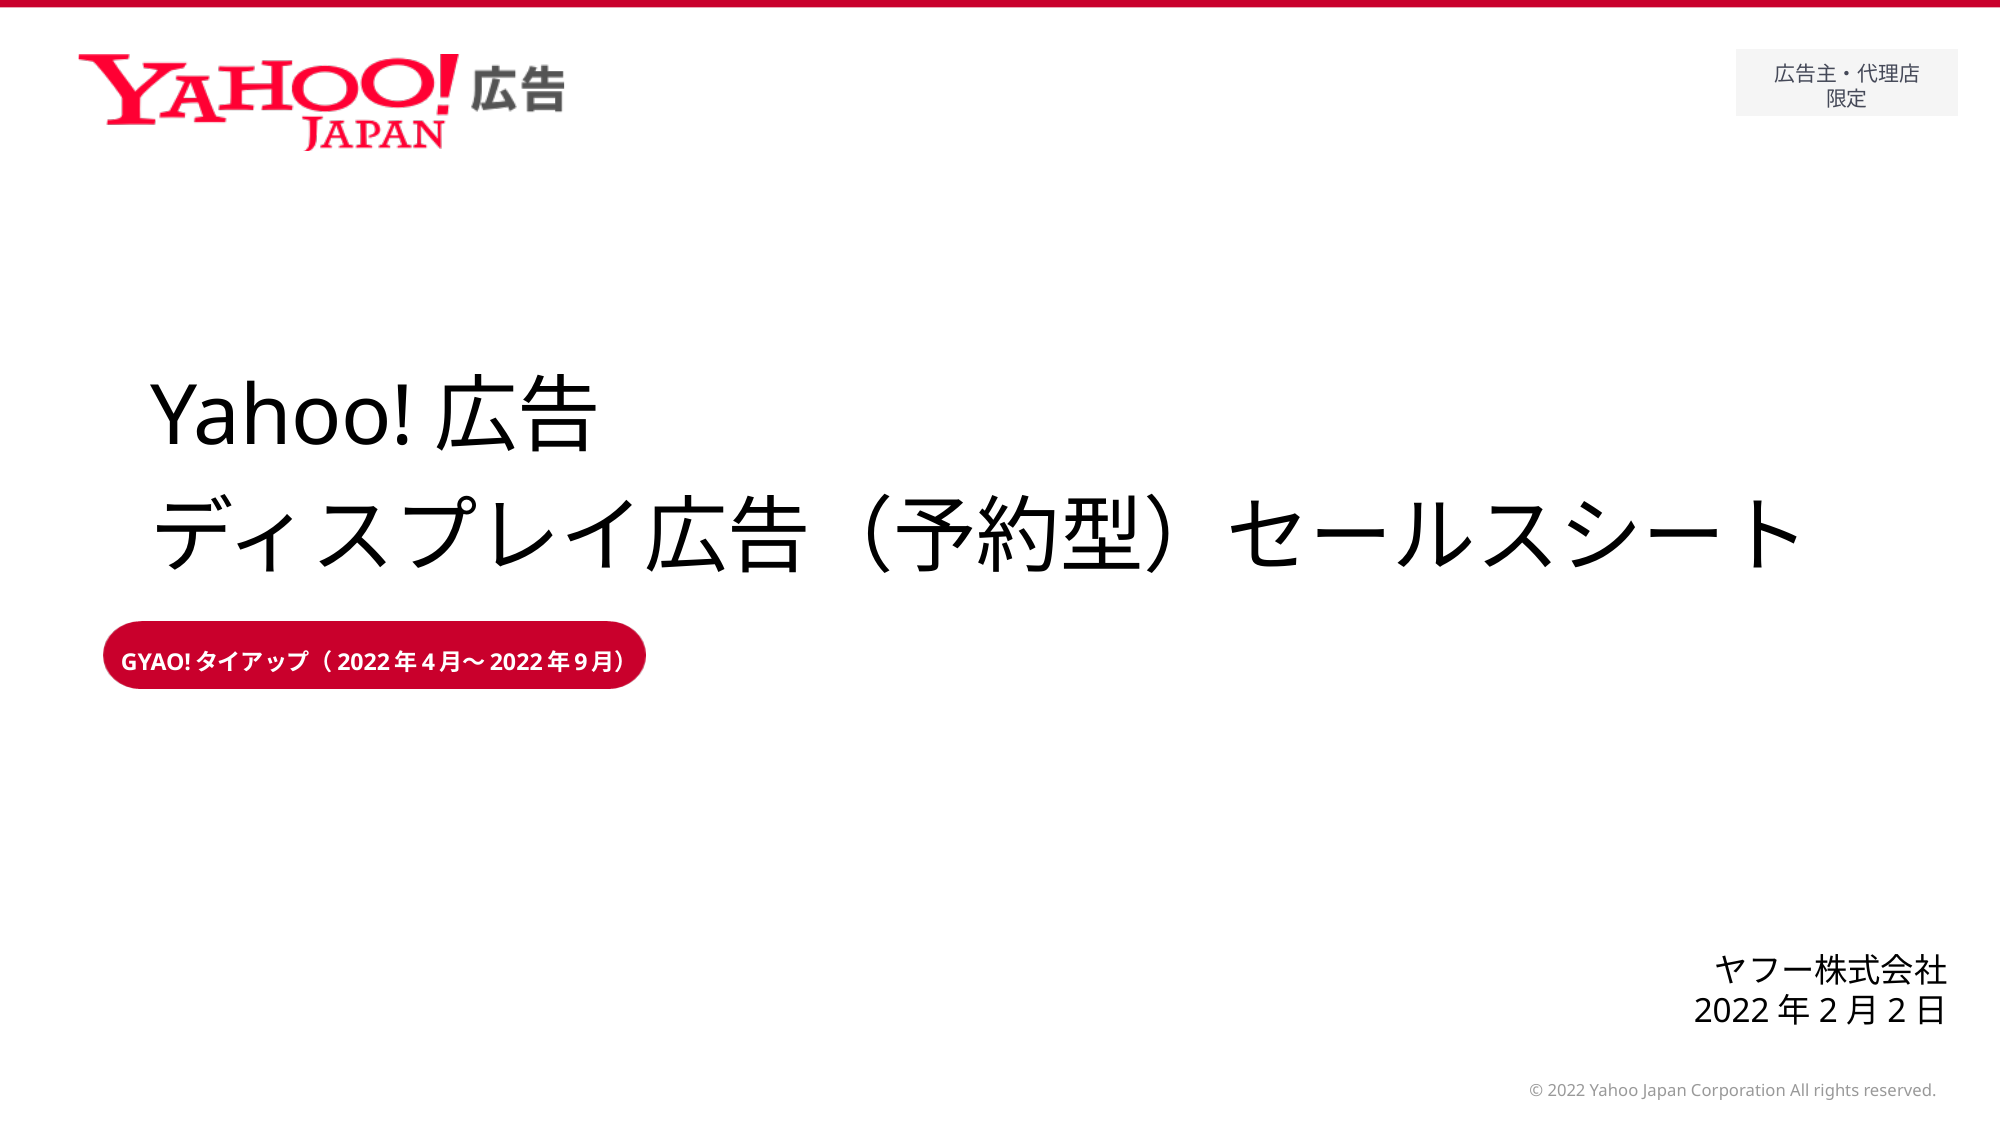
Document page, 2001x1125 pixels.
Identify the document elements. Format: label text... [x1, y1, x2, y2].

text_box ヤフー株式会社 2022年2月2日 [1626, 941, 1963, 1037]
picture [103, 621, 646, 689]
text_box GYAO!タイアップ（2022年4月～2022年9月） [120, 640, 663, 700]
title Yahoo!広告 ディスプレイ広告（予約型）セールスシート [135, 338, 1886, 585]
